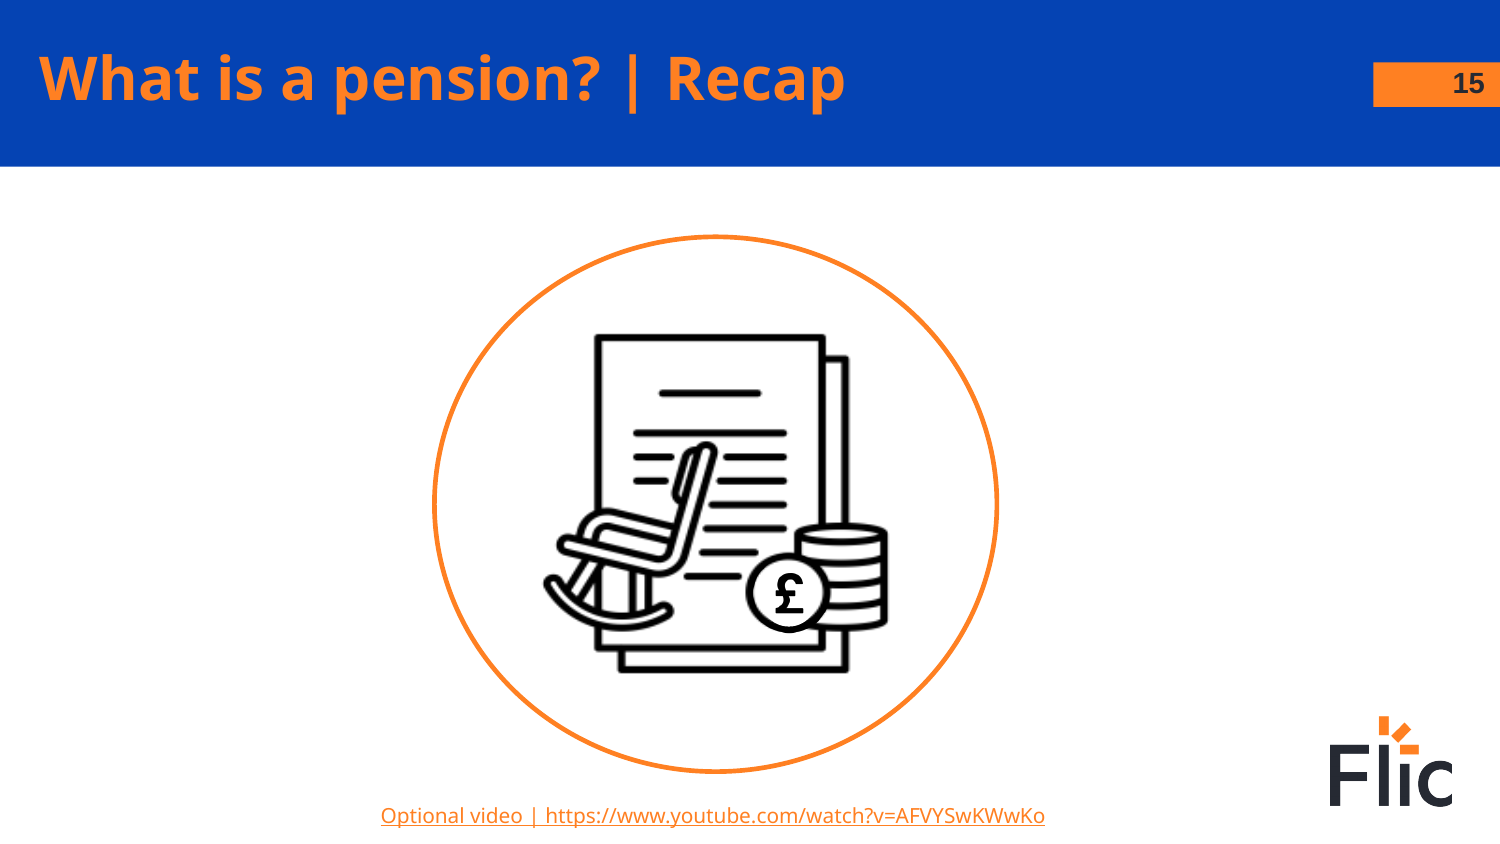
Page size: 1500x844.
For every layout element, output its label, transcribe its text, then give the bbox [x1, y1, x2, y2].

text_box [528, 331, 903, 678]
picture [1330, 716, 1452, 807]
text_box [434, 236, 997, 772]
text_box Optional video | https://www.youtube.com/watch?v=AFVYSwKWwKo [230, 788, 1202, 844]
slide_number ‹#› [1410, 49, 1500, 115]
text_box What is a pension? | Recap [24, 24, 1142, 128]
